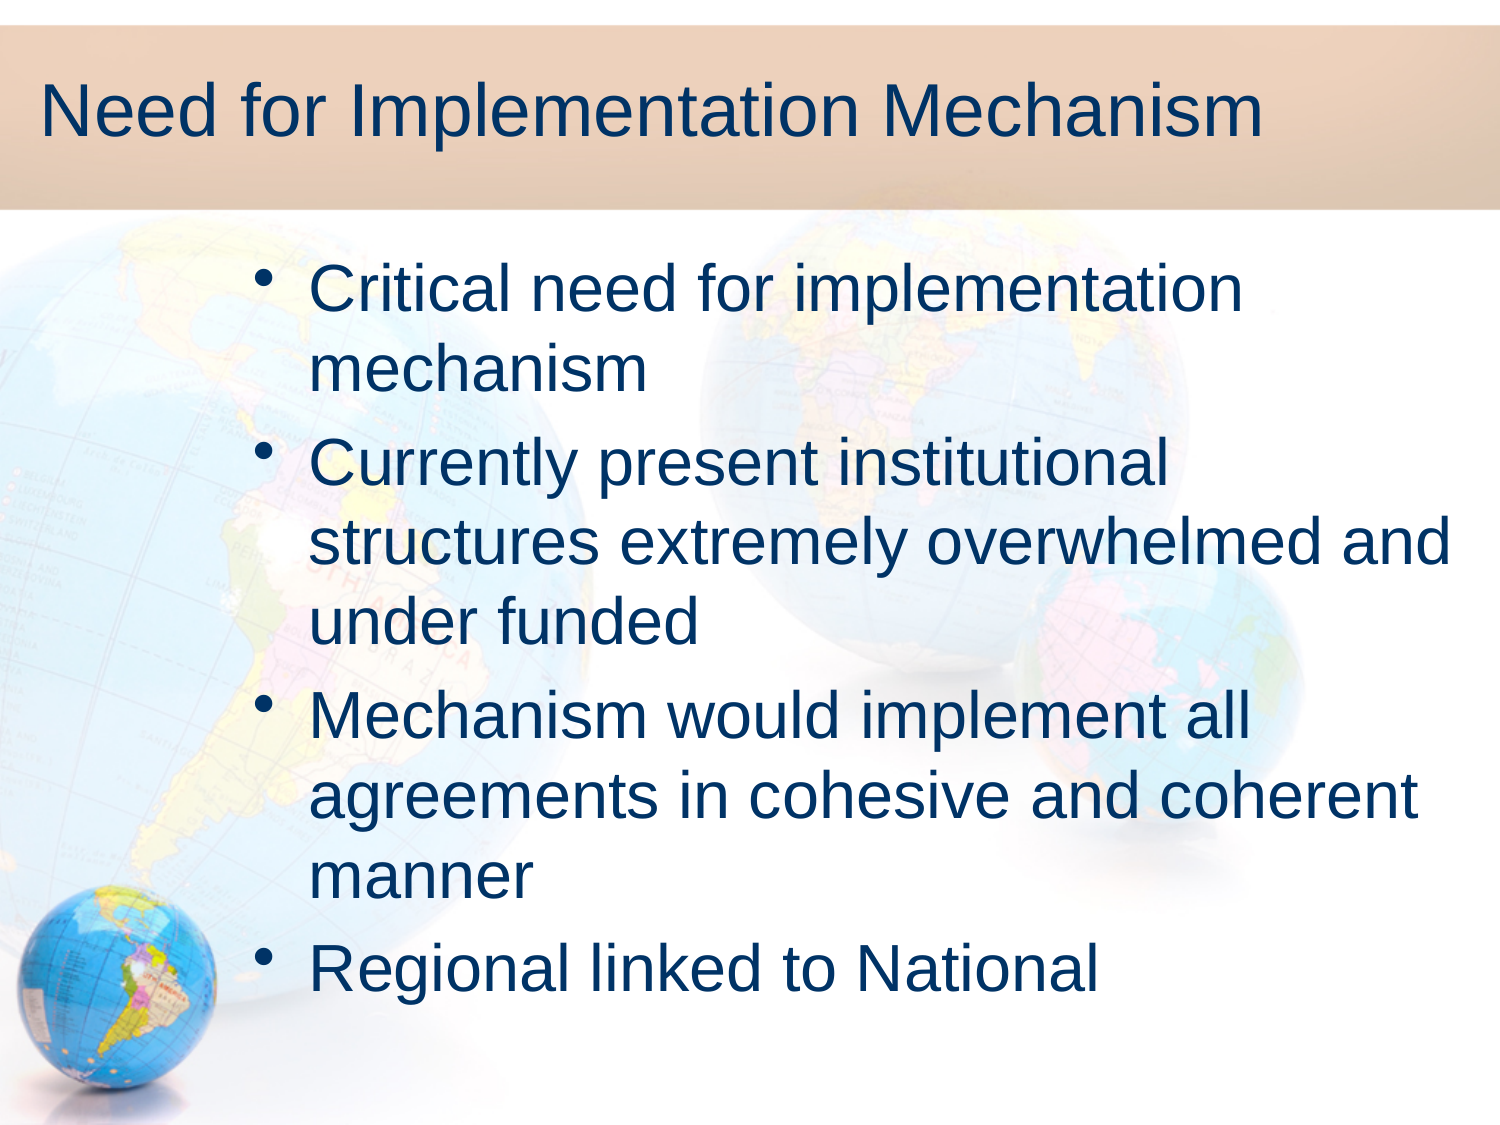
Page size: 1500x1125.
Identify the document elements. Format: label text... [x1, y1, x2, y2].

title Need for Implementation Mechanism [24, 37, 1476, 176]
list Critical need for implementation mechanism Currently present institutional structures extremely overwhelmed and under funded Mechanism would implement all agreements in cohesive and coherent manner Regional linked to National [237, 237, 1476, 1038]
picture [0, 0, 1500, 1125]
